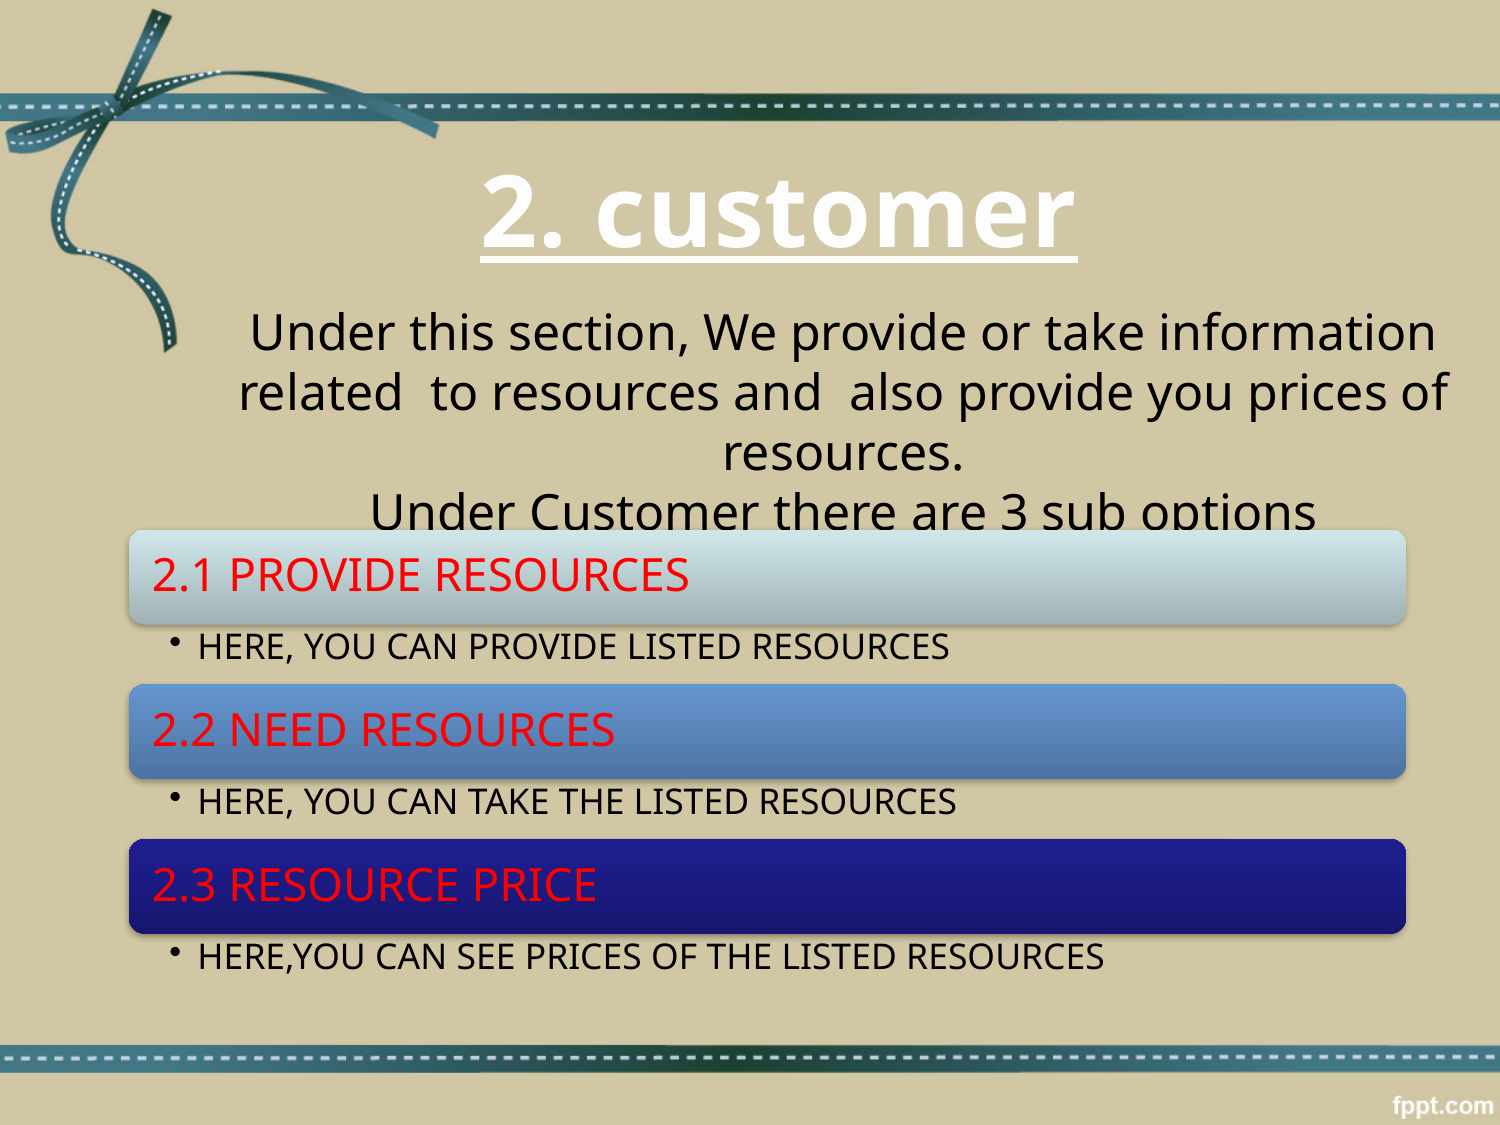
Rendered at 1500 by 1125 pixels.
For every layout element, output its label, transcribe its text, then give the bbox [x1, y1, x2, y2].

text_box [128, 503, 1407, 1020]
text_box 2. customer [386, 140, 1172, 276]
text_box Under this section, We provide or take information related to resources and also provide you prices of resources. Under Customer there are 3 sub options [187, 292, 1500, 548]
picture [0, 0, 1500, 1125]
